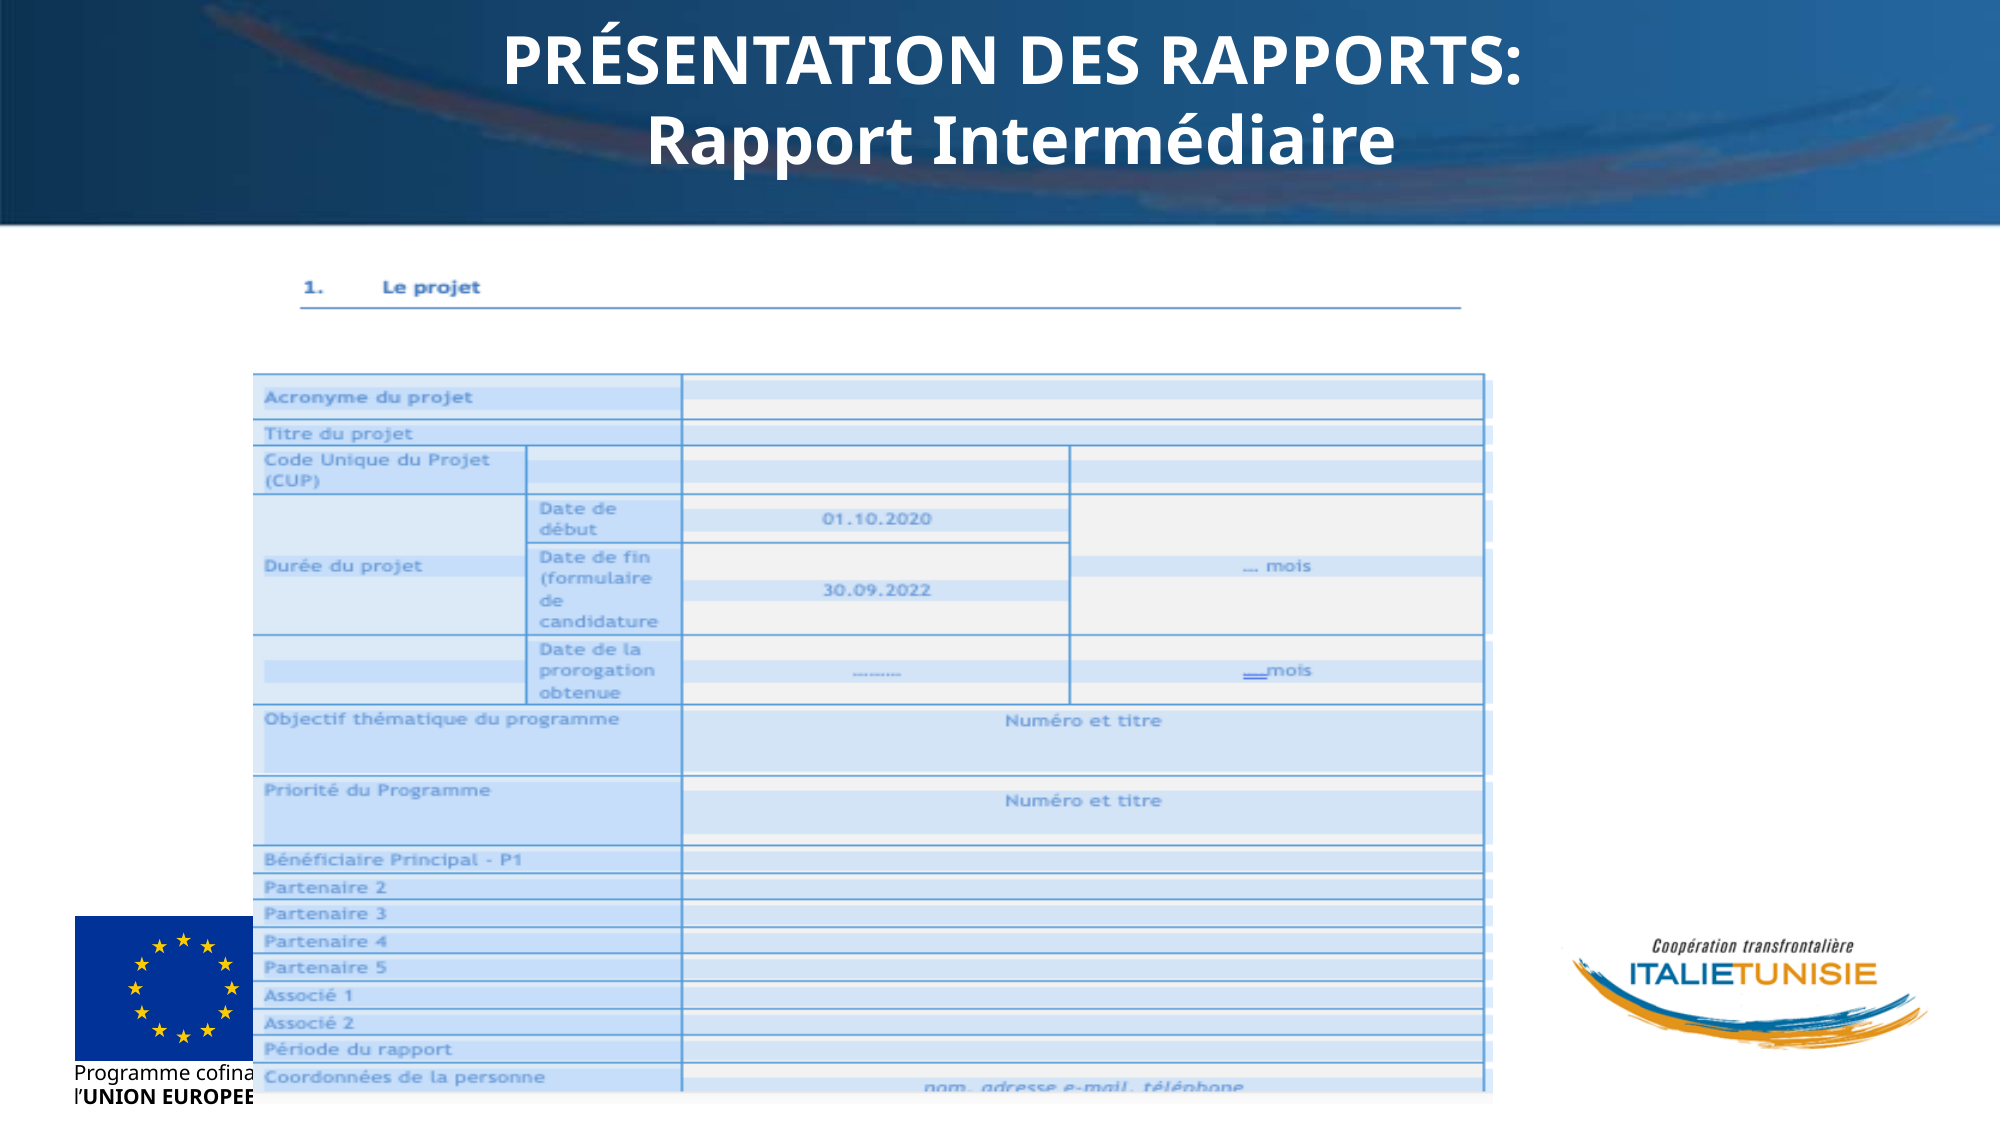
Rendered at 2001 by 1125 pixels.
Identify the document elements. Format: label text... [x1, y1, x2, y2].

text_box PRÉSENTATION DES RAPPORTS: Rapport Intermédiaire [42, 21, 2000, 175]
picture [75, 245, 1493, 1104]
picture [0, 0, 2000, 229]
picture [1559, 894, 1942, 1085]
